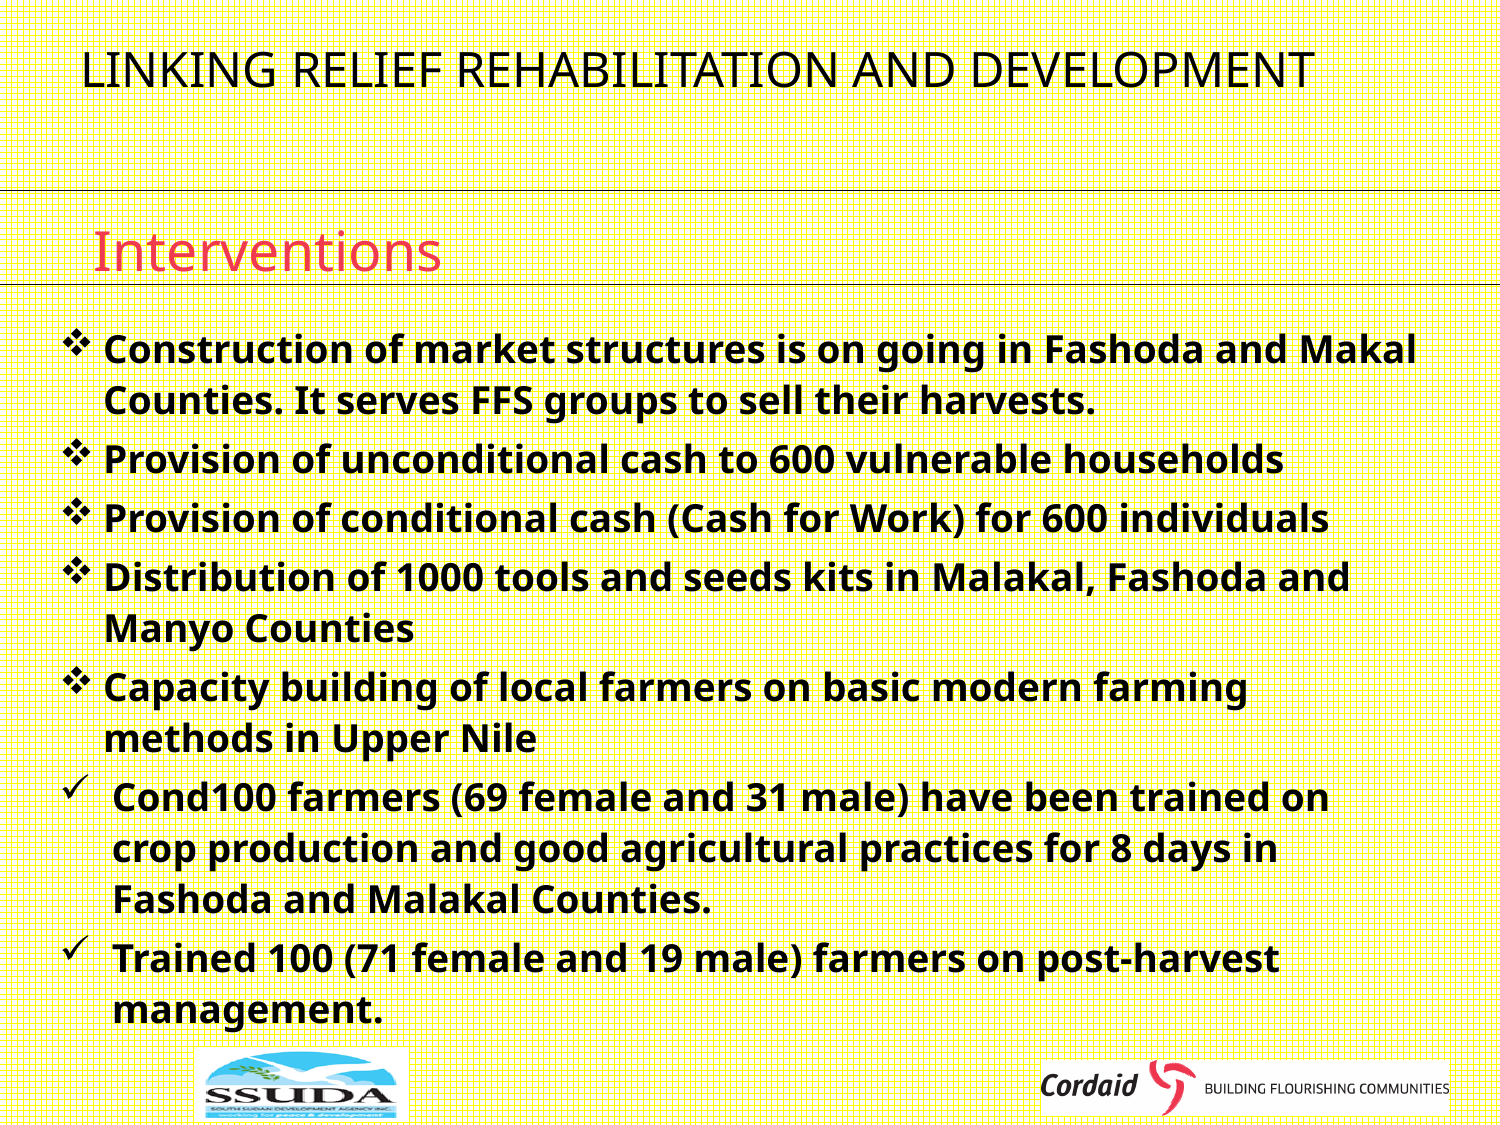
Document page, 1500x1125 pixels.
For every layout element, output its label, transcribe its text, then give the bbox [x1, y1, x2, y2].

list Interventions [78, 208, 1439, 291]
list Construction of market structures is on going in Fashoda and Makal Counties. It serves FFS groups to sell their harvests. Provision of unconditional cash to 600 vulnerable households Provision of conditional cash (Cash for Work) for 600 individuals Distribution of 1000 tools and seeds kits in Malakal, Fashoda and Manyo Counties Capacity building of local farmers on basic modern farming methods in Upper Nile Cond100 farmers (69 female and 31 male) have been trained on crop production and good agricultural practices for 8 days in Fashoda and Malakal Counties. Trained 100 (71 female and 19 male) farmers on post-harvest management. [44, 312, 1439, 1048]
picture [194, 1047, 409, 1122]
picture [1041, 1060, 1449, 1116]
title Linking Relief Rehabilitation and Development [64, 30, 1424, 134]
